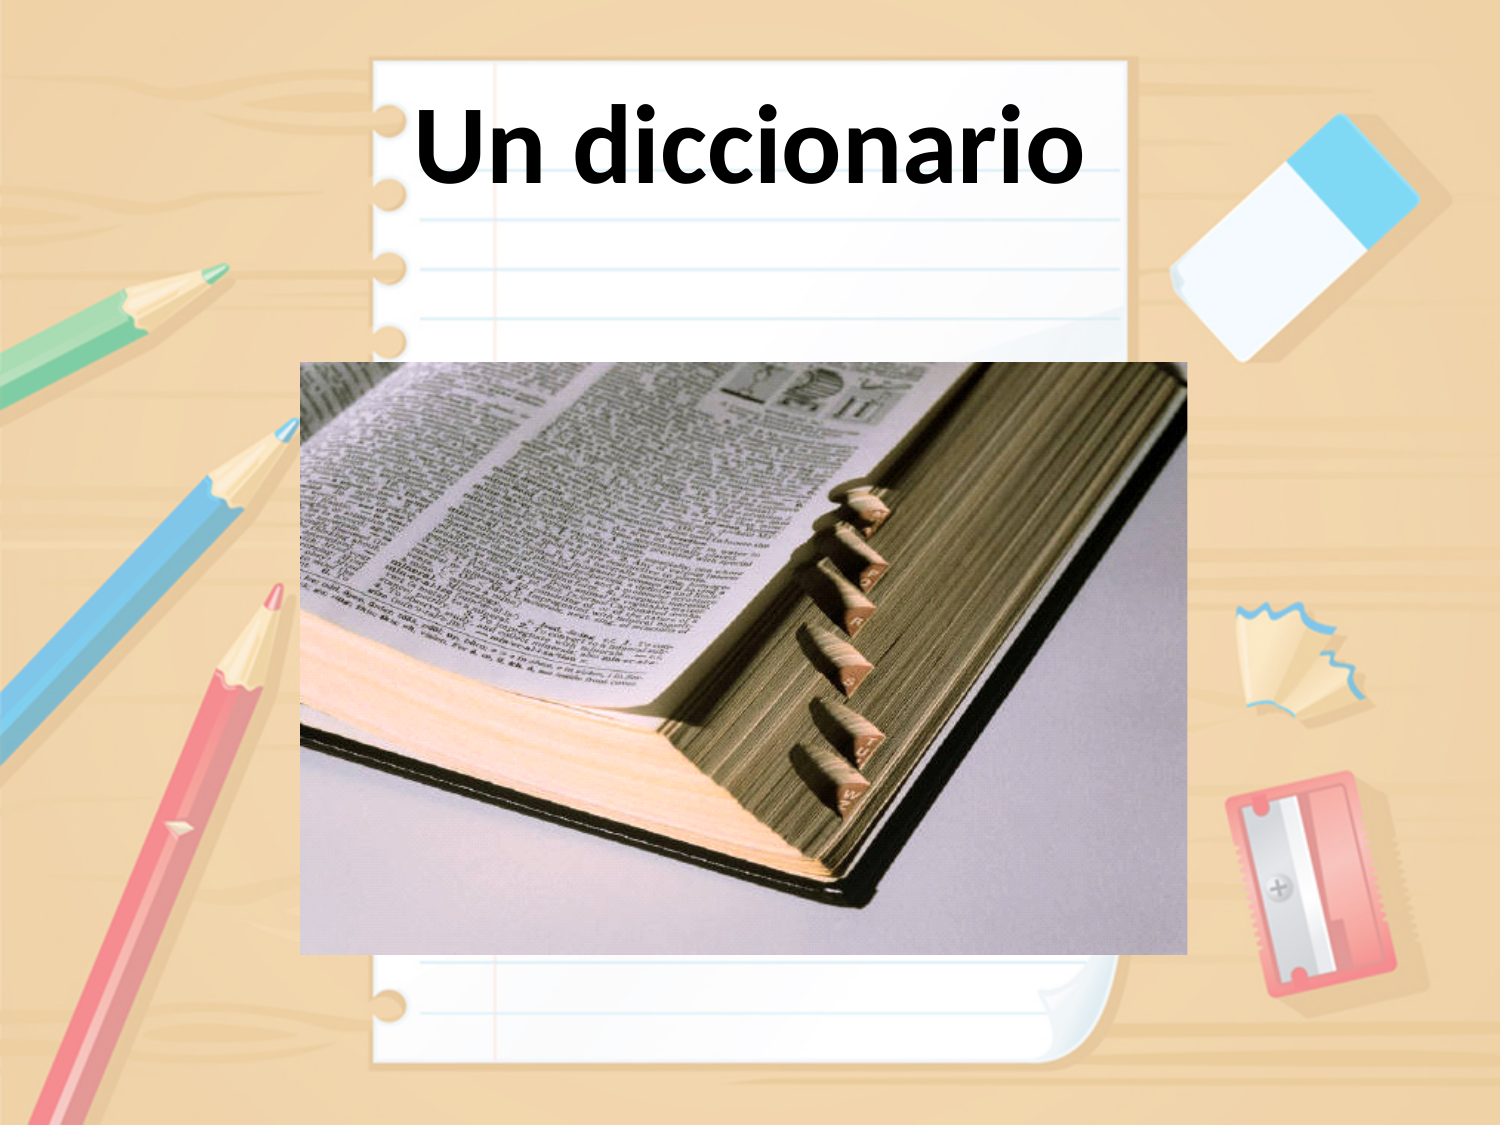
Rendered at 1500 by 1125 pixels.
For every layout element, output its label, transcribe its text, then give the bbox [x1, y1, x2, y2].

title Un diccionario [75, 45, 1425, 233]
picture [299, 362, 1188, 955]
